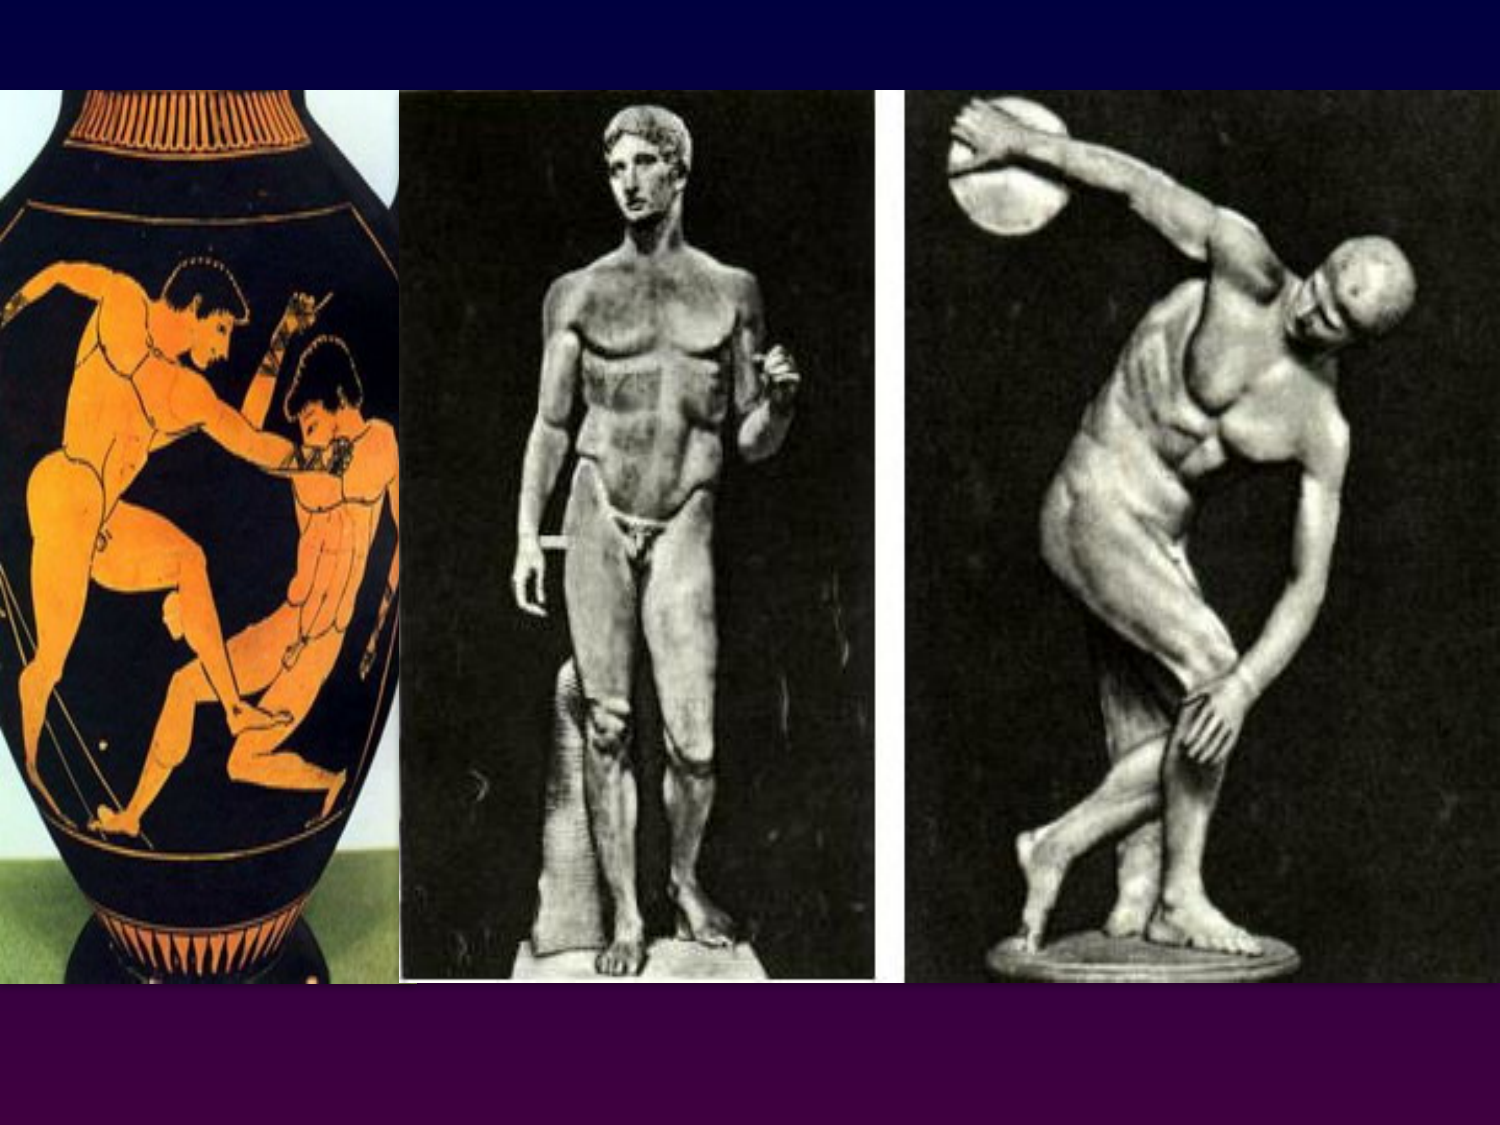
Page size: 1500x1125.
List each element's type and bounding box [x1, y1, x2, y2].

picture [0, 89, 1500, 984]
